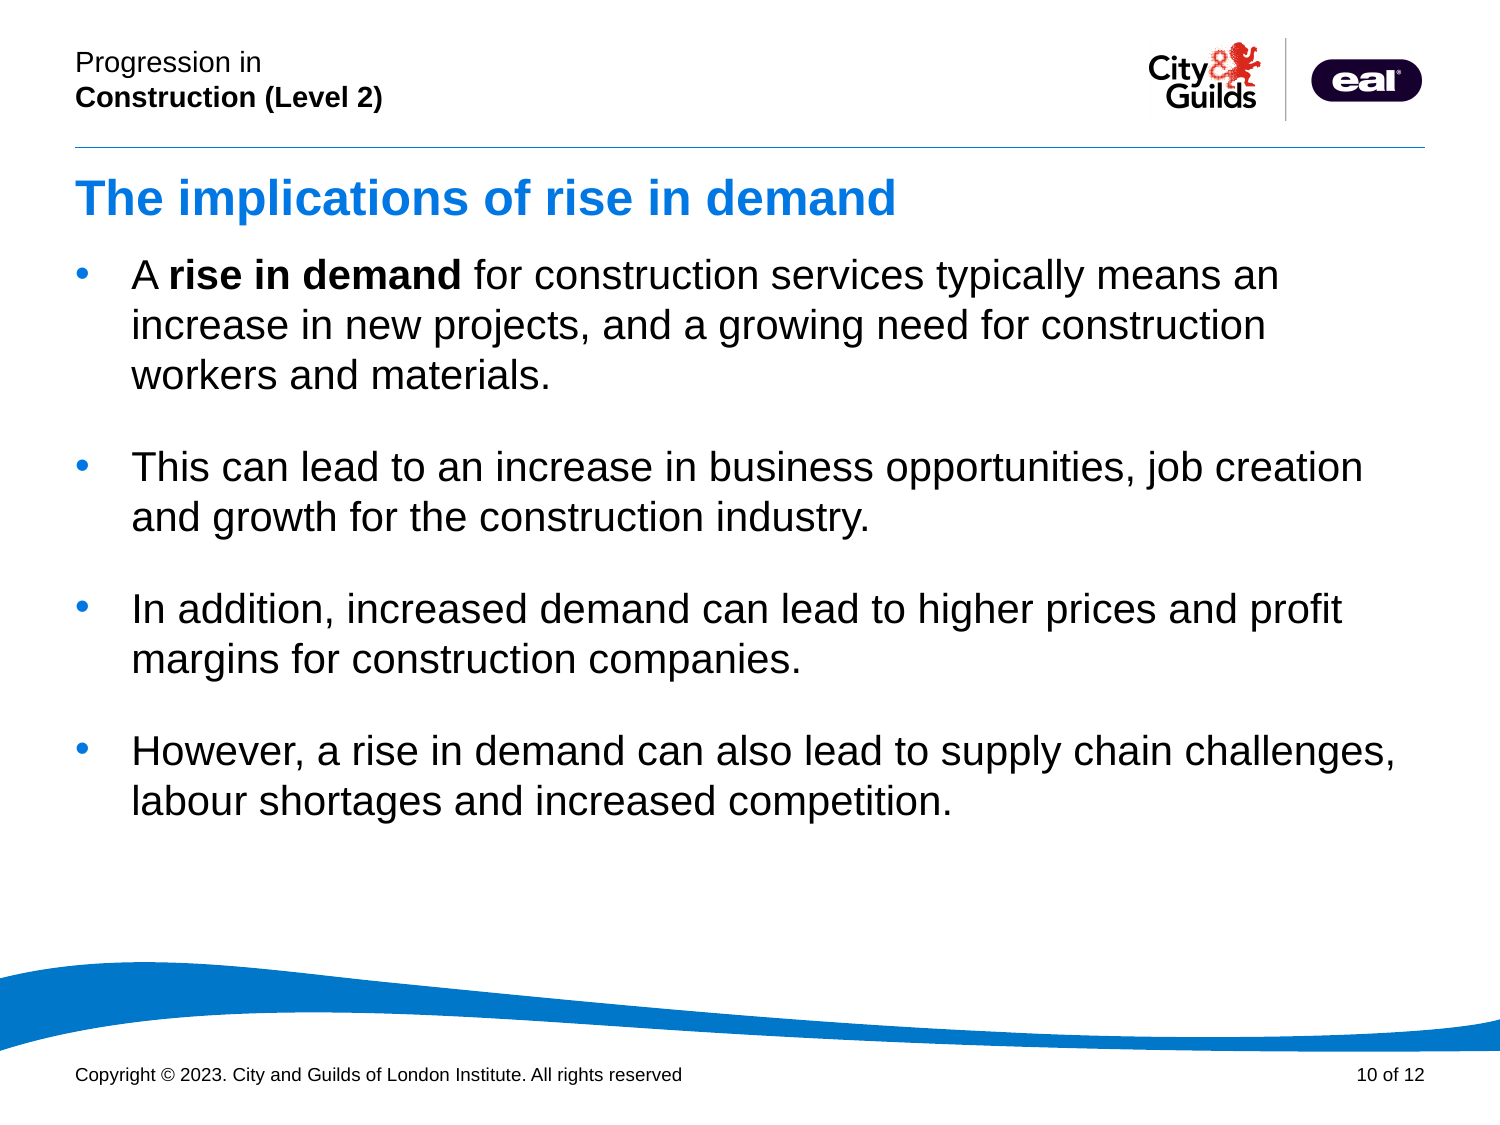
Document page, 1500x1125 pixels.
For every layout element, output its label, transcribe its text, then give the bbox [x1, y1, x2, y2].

list A rise in demand for construction services typically means an increase in new projects, and a growing need for construction workers and materials. This can lead to an increase in business opportunities, job creation and growth for the construction industry. In addition, increased demand can lead to higher prices and profit margins for construction companies. However, a rise in demand can also lead to supply chain challenges, labour shortages and increased competition. [74, 247, 1426, 946]
title The implications of rise in demand [74, 165, 1426, 221]
picture [1149, 38, 1422, 121]
